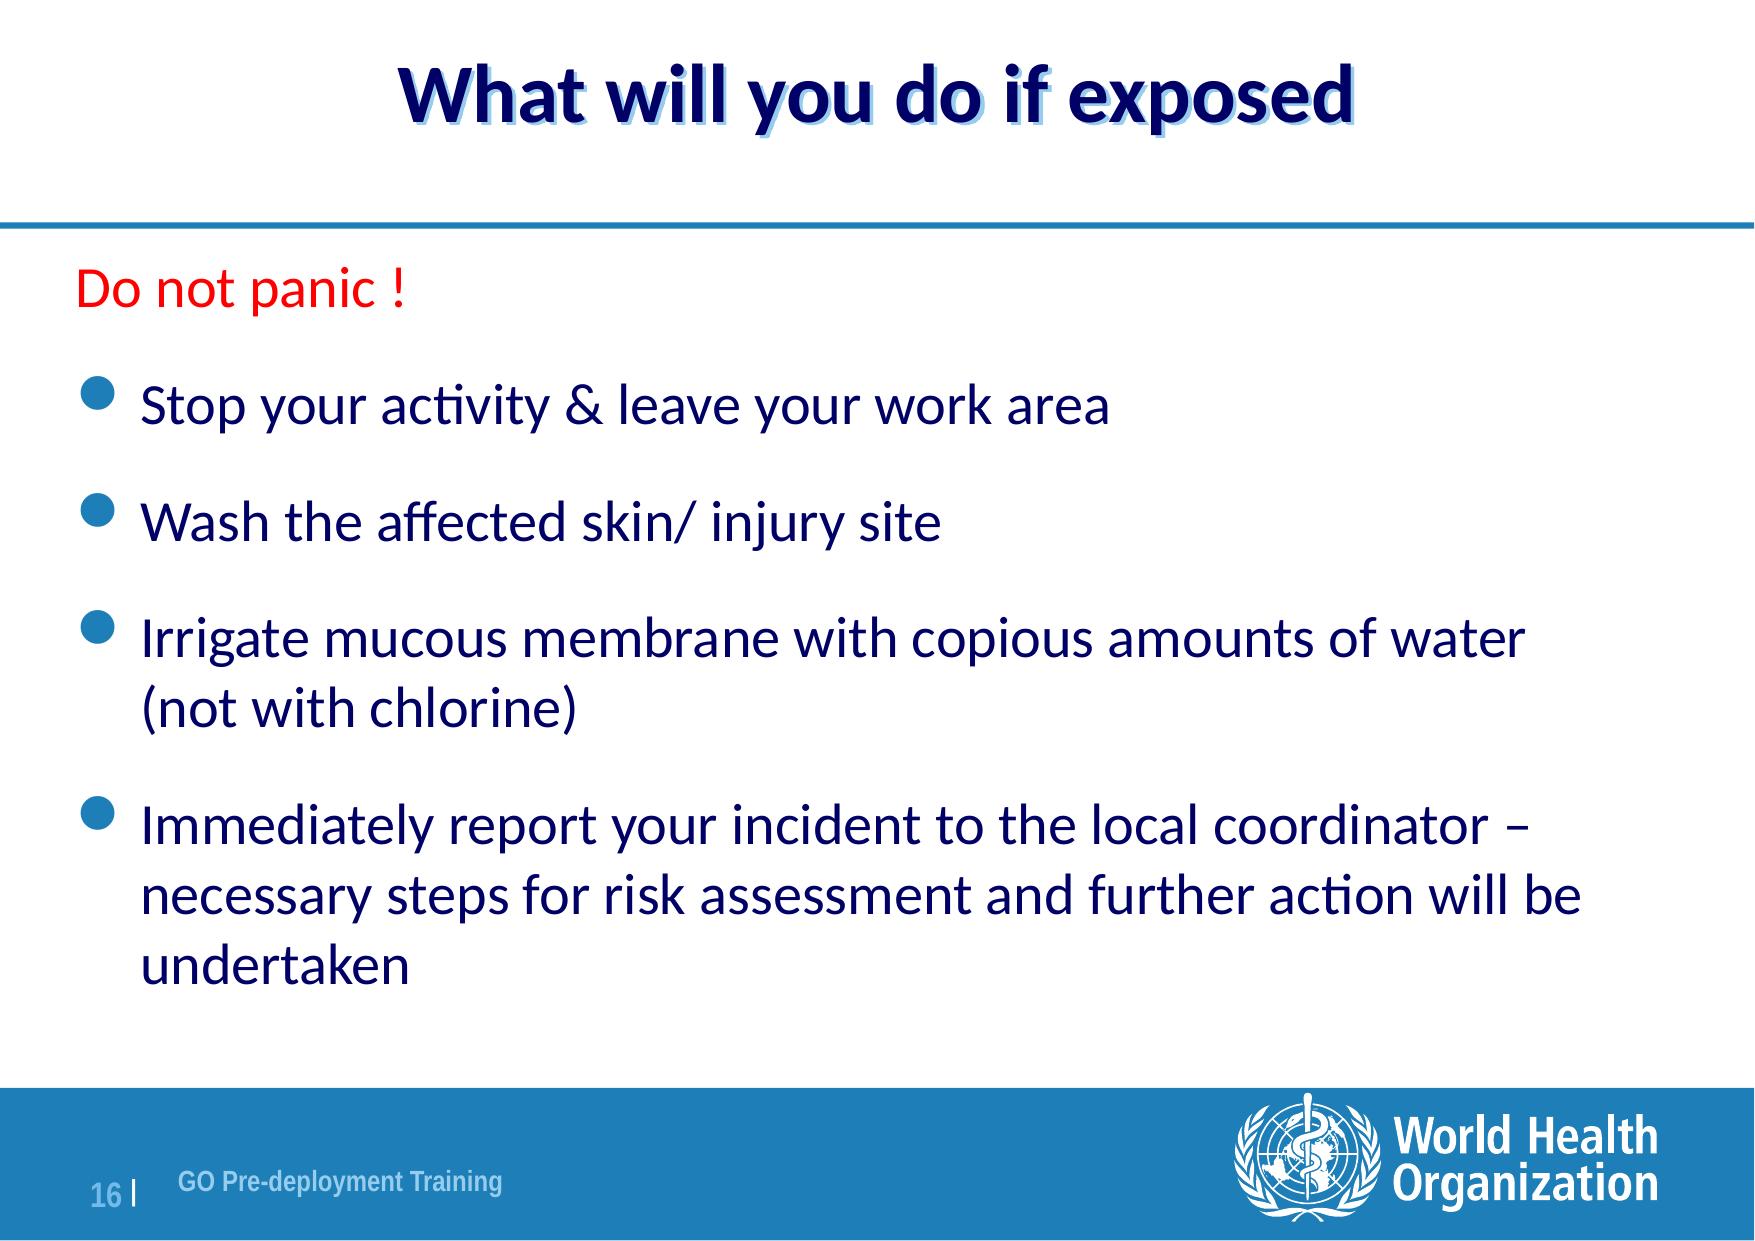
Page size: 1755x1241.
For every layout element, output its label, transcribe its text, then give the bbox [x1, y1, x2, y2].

title What will you do if exposed [0, 0, 1755, 178]
list Do not panic ! Stop your activity & leave your work area Wash the affected skin/ injury site Irrigate mucous membrane with copious amounts of water (not with chlorine) Immediately report your incident to the local coordinator – necessary steps for risk assessment and further action will be undertaken [75, 180, 1639, 1058]
